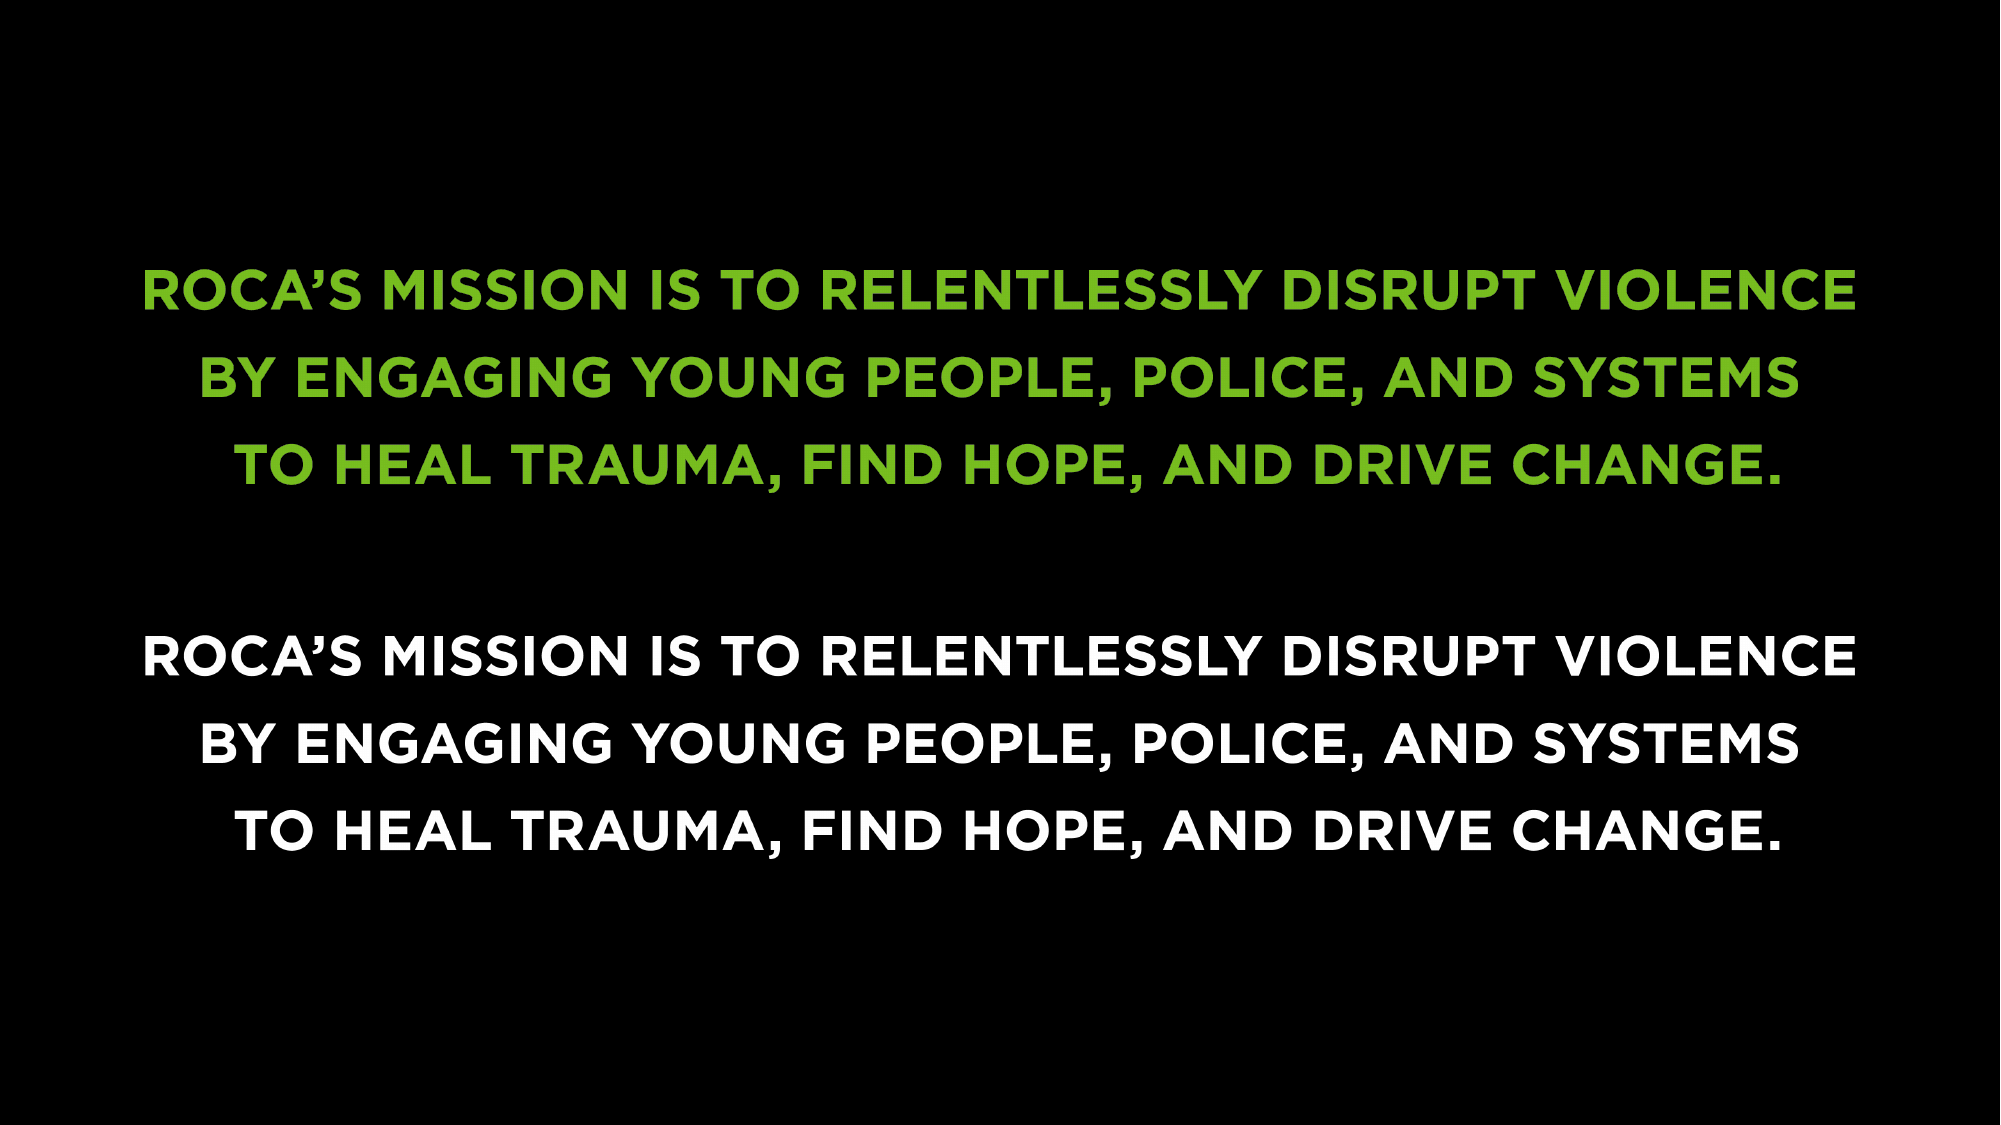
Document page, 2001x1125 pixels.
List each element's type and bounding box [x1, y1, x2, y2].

picture [145, 269, 1855, 493]
picture [145, 634, 1855, 859]
